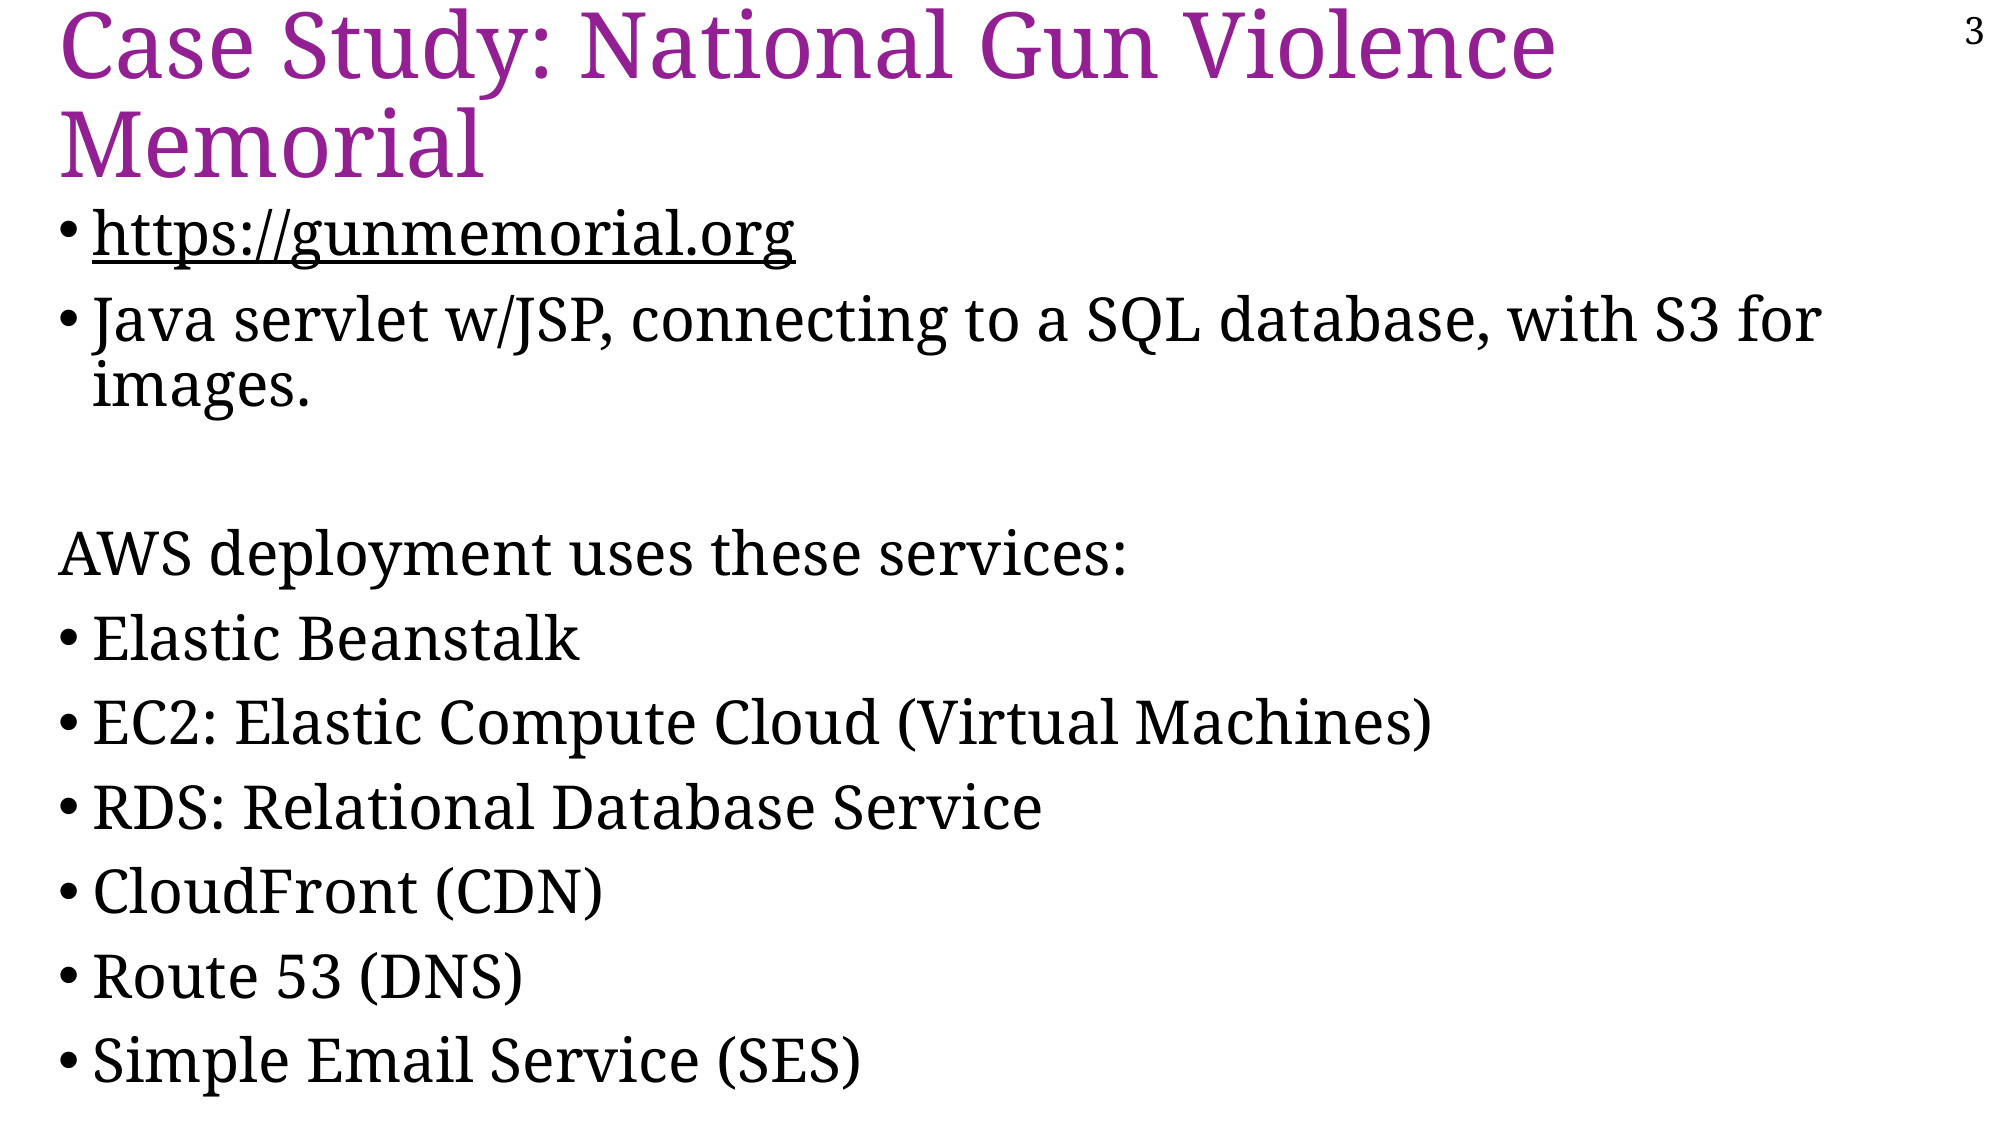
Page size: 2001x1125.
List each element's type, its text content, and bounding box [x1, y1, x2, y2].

list https://gunmemorial.org Java servlet w/JSP, connecting to a SQL database, with S3 for images. AWS deployment uses these services: Elastic Beanstalk EC2: Elastic Compute Cloud (Virtual Machines) RDS: Relational Database Service CloudFront (CDN) Route 53 (DNS) Simple Email Service (SES) [43, 188, 1953, 1106]
title Case Study: National Gun Violence Memorial [43, 25, 1953, 171]
